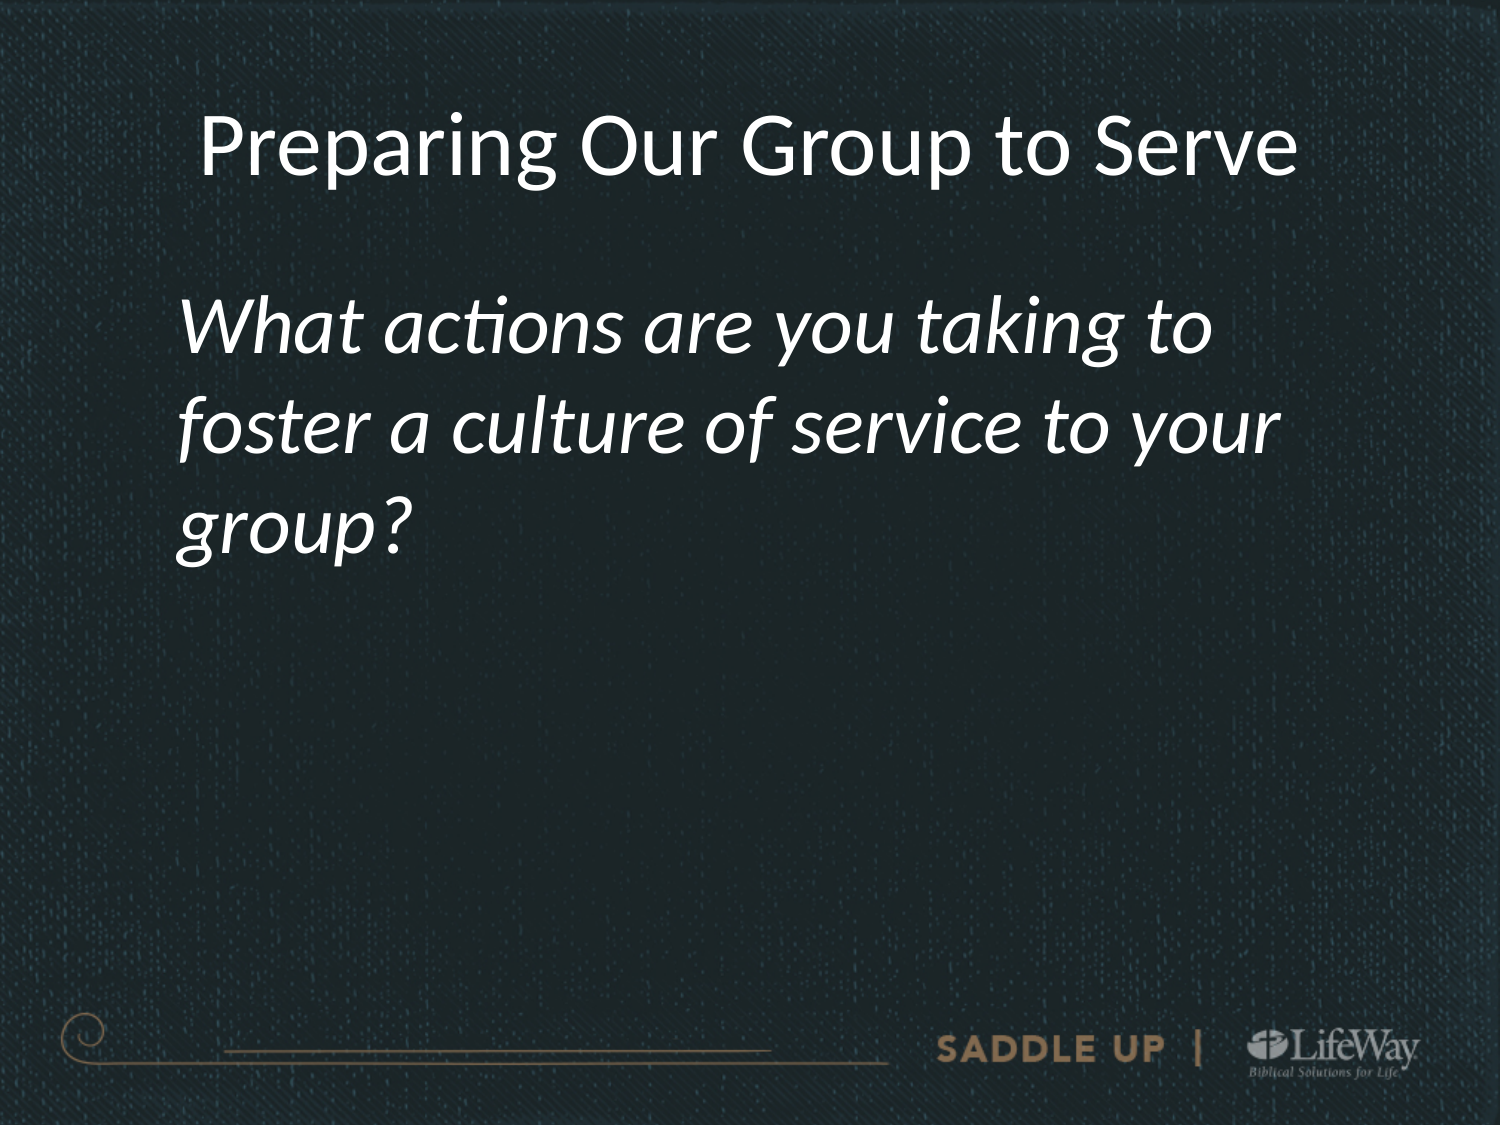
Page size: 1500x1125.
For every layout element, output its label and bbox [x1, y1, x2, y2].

list [0, 0, 1500, 1125]
